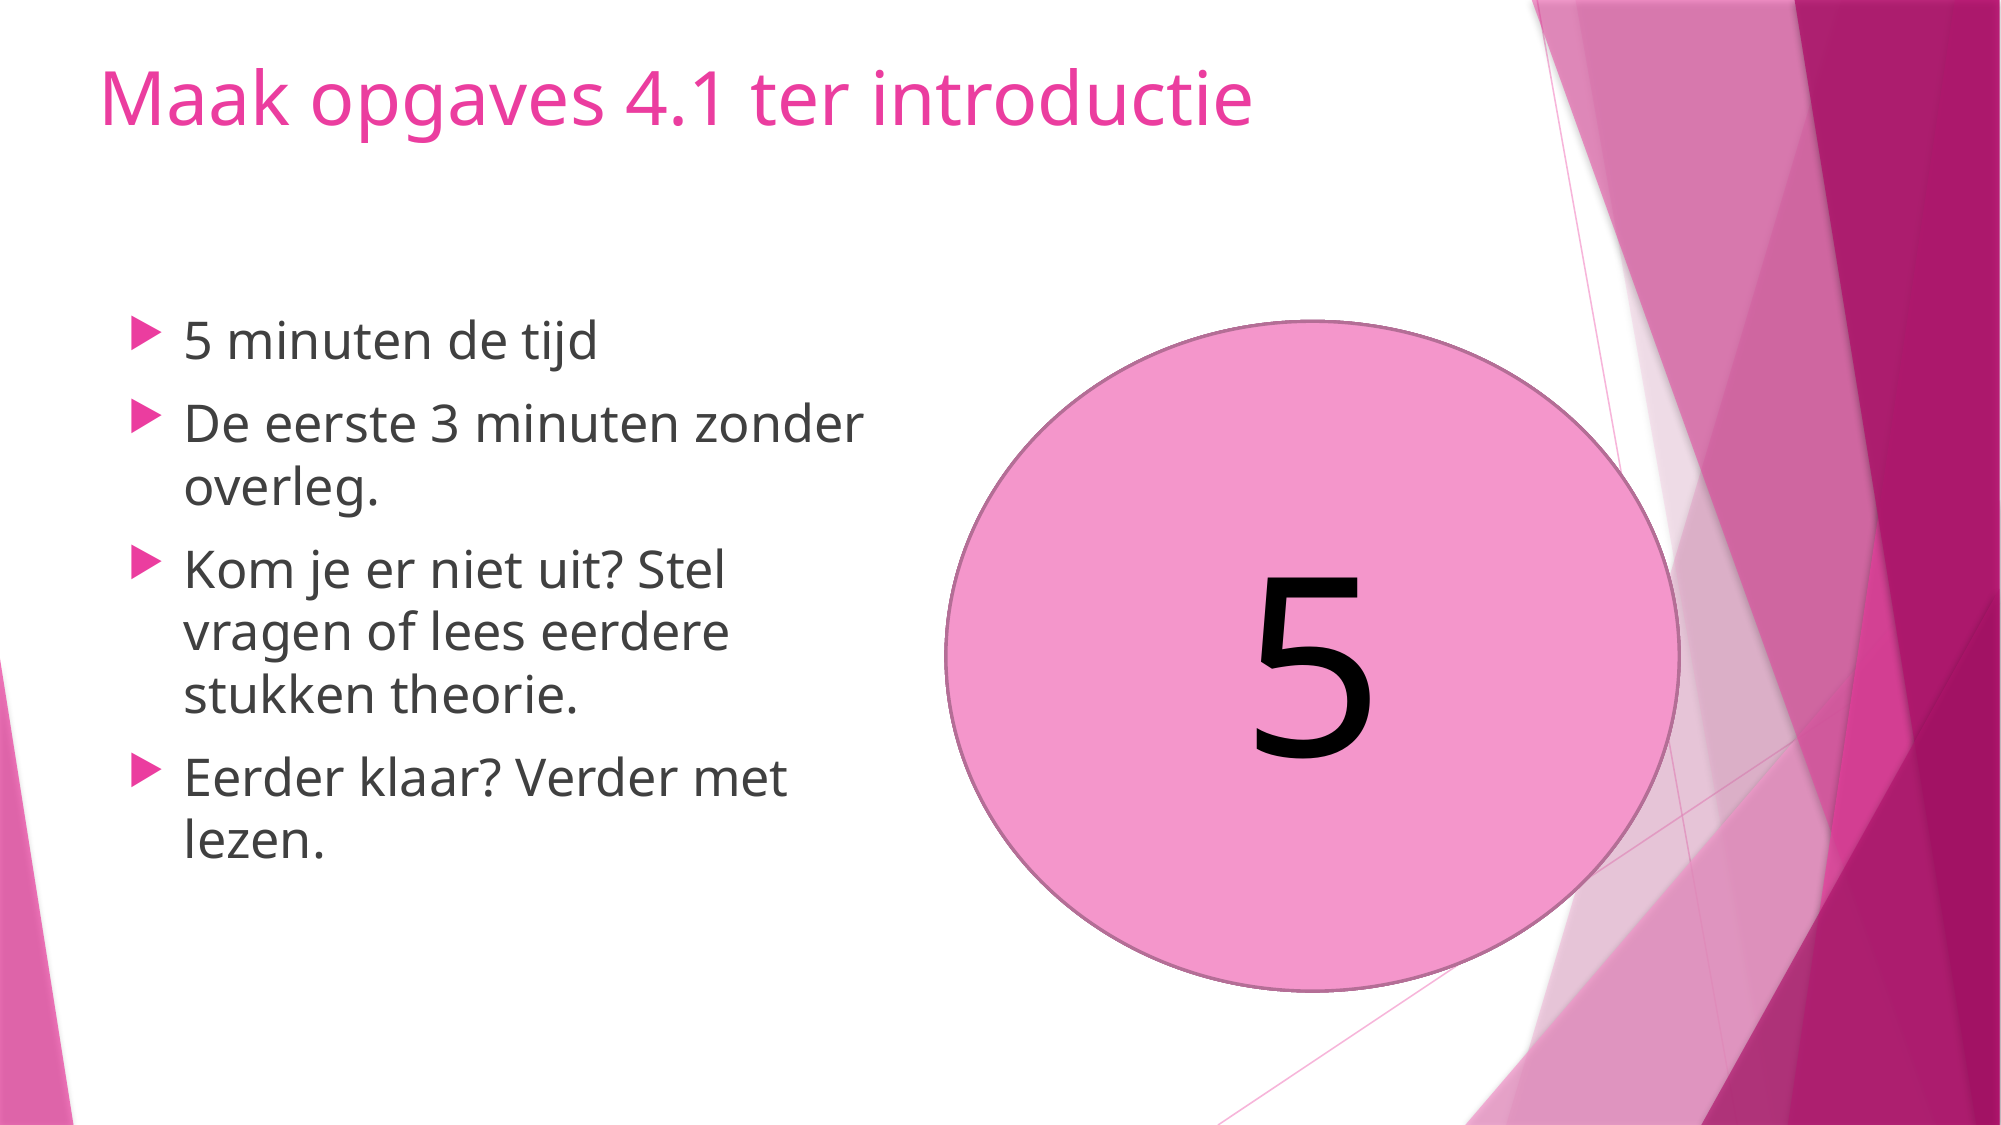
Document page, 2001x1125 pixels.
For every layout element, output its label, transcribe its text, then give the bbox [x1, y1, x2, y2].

list 5 minuten de tijd De eerste 3 minuten zonder overleg. Kom je er niet uit? Stel vragen of lees eerdere stukken theorie. Eerder klaar? Verder met lezen. [112, 299, 896, 992]
text_box 5 [944, 319, 1681, 993]
title Maak opgaves 4.1 ter introductie [83, 42, 1494, 260]
